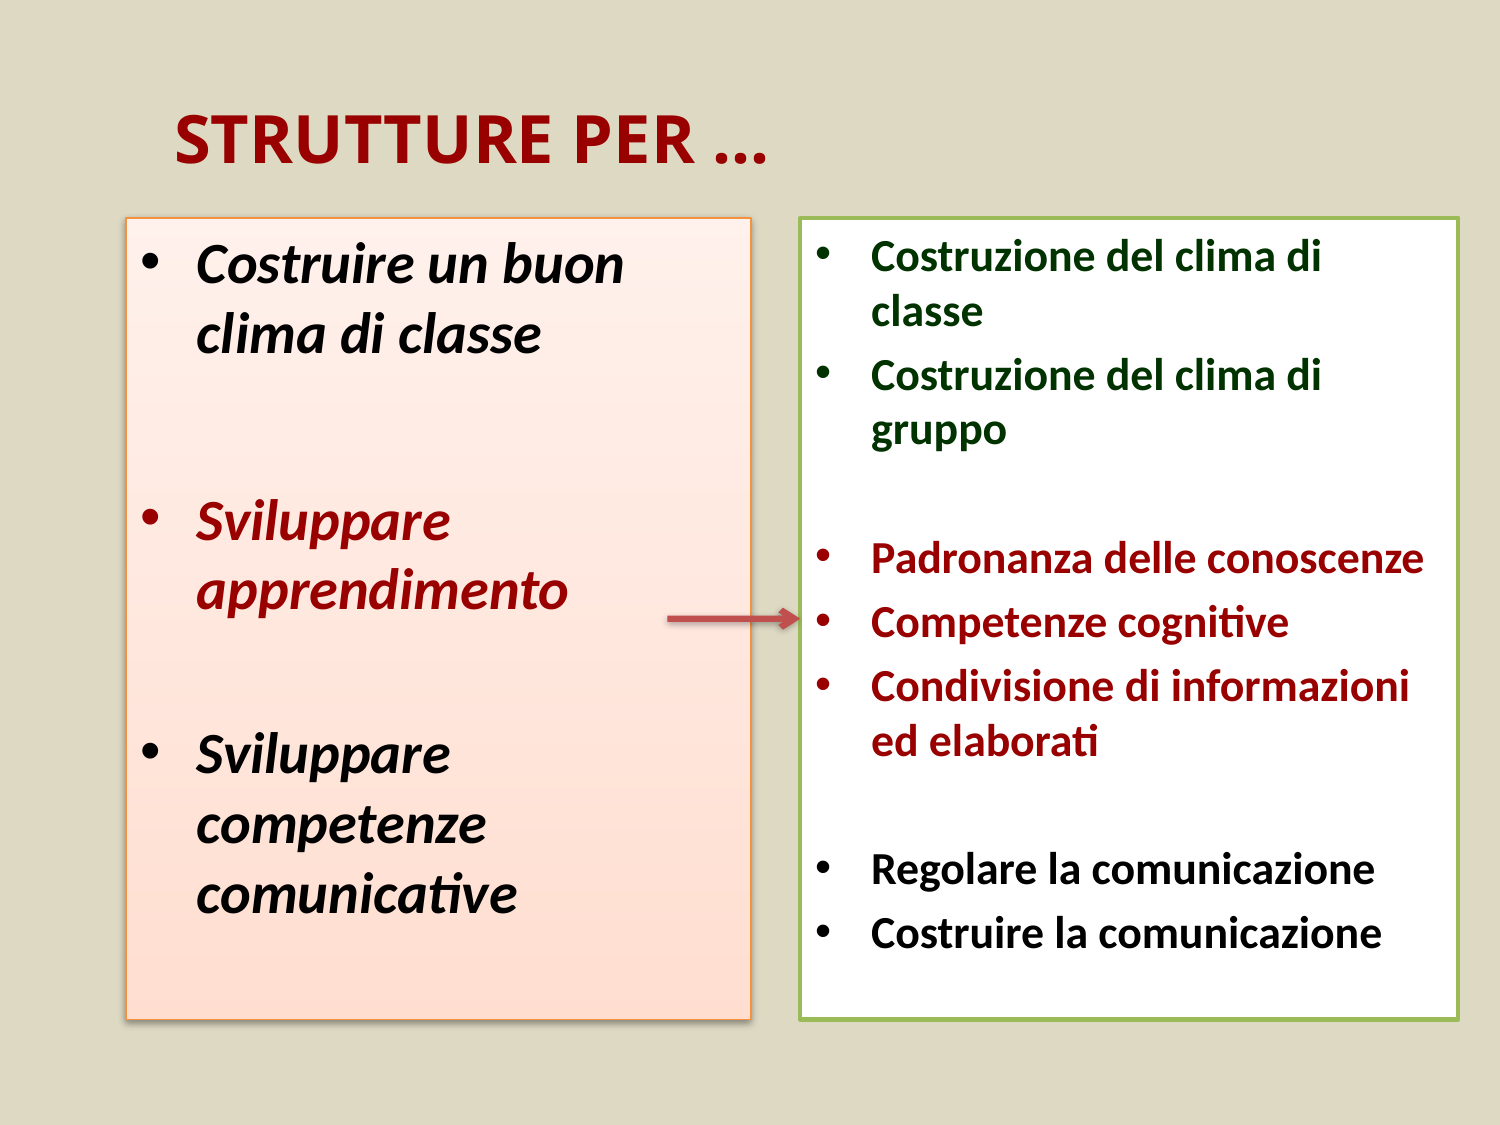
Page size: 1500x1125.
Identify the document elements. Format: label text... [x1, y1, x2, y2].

text_box Costruire un buon clima di classe Sviluppare apprendimento Sviluppare competenze comunicative [125, 217, 752, 1020]
text_box STRUTTURE PER … [159, 89, 998, 185]
text_box Costruzione del clima di classe Costruzione del clima di gruppo Padronanza delle conoscenze Competenze cognitive Condivisione di informazioni ed elaborati Regolare la comunicazione Costruire la comunicazione [798, 216, 1460, 1022]
